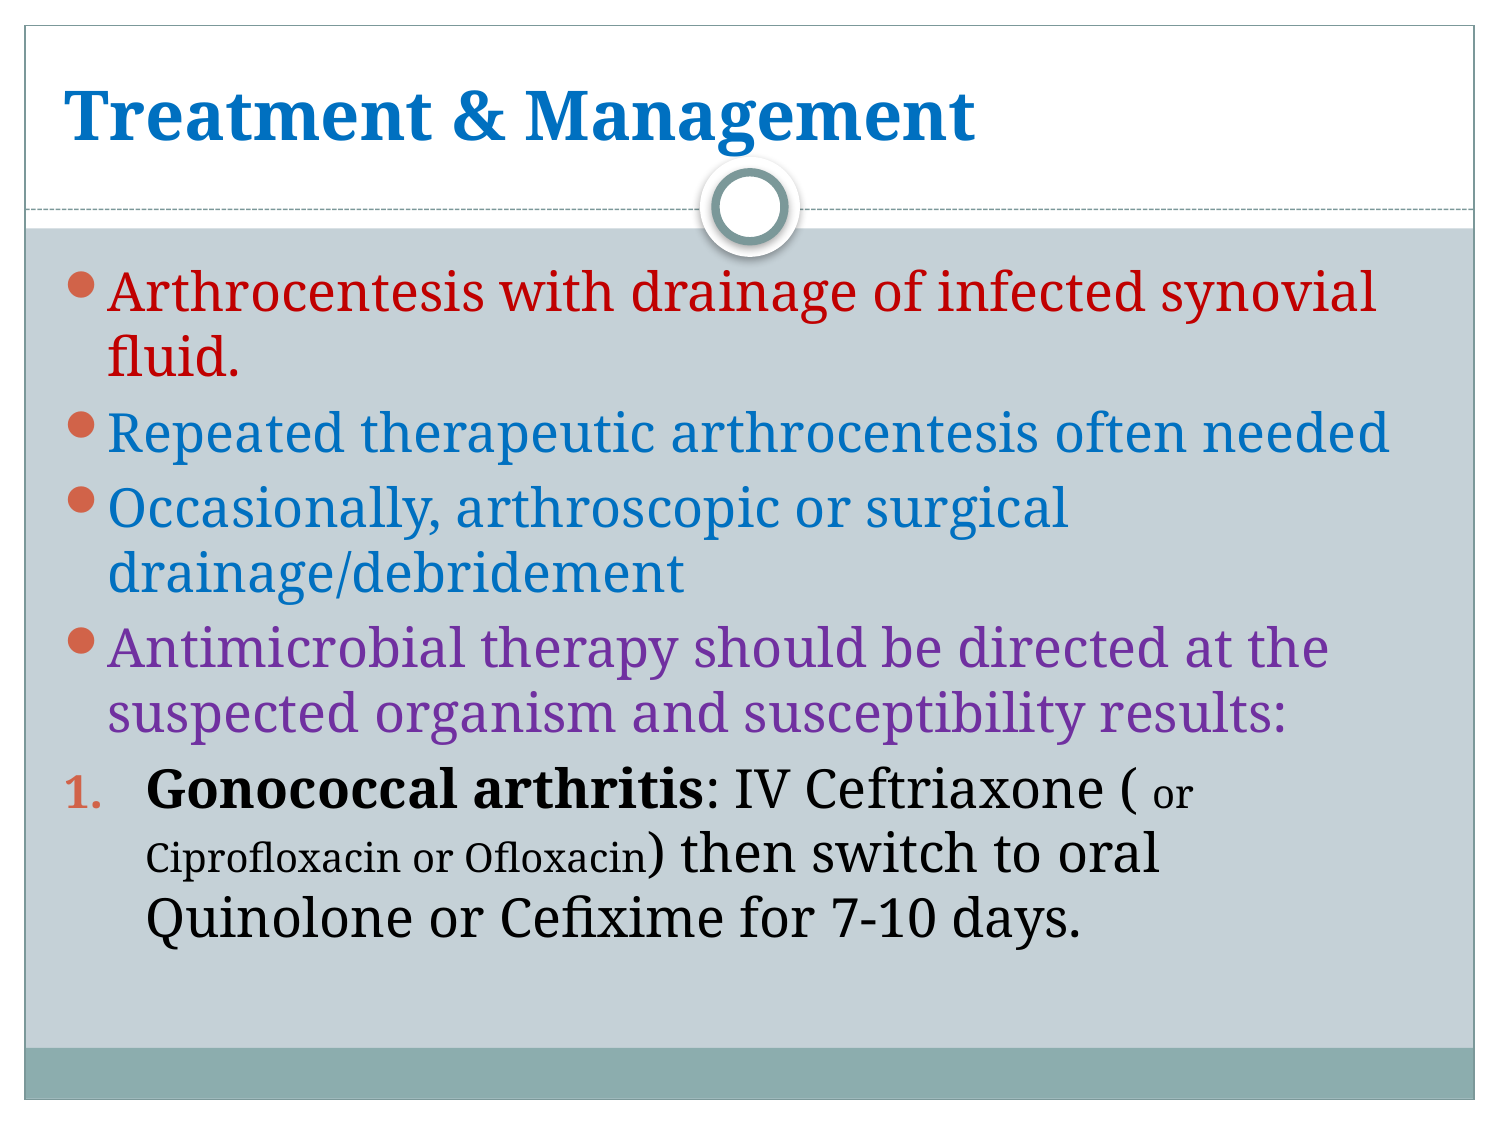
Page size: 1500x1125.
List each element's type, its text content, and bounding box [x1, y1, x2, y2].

title Treatment & Management [49, 37, 1450, 162]
list Arthrocentesis with drainage of infected synovial fluid. Repeated therapeutic arthrocentesis often needed Occasionally, arthroscopic or surgical drainage/debridement Antimicrobial therapy should be directed at the suspected organism and susceptibility results: Gonococcal arthritis: IV Ceftriaxone ( or Ciprofloxacin or Ofloxacin) then switch to oral Quinolone or Cefixime for 7-10 days. [49, 250, 1445, 1001]
